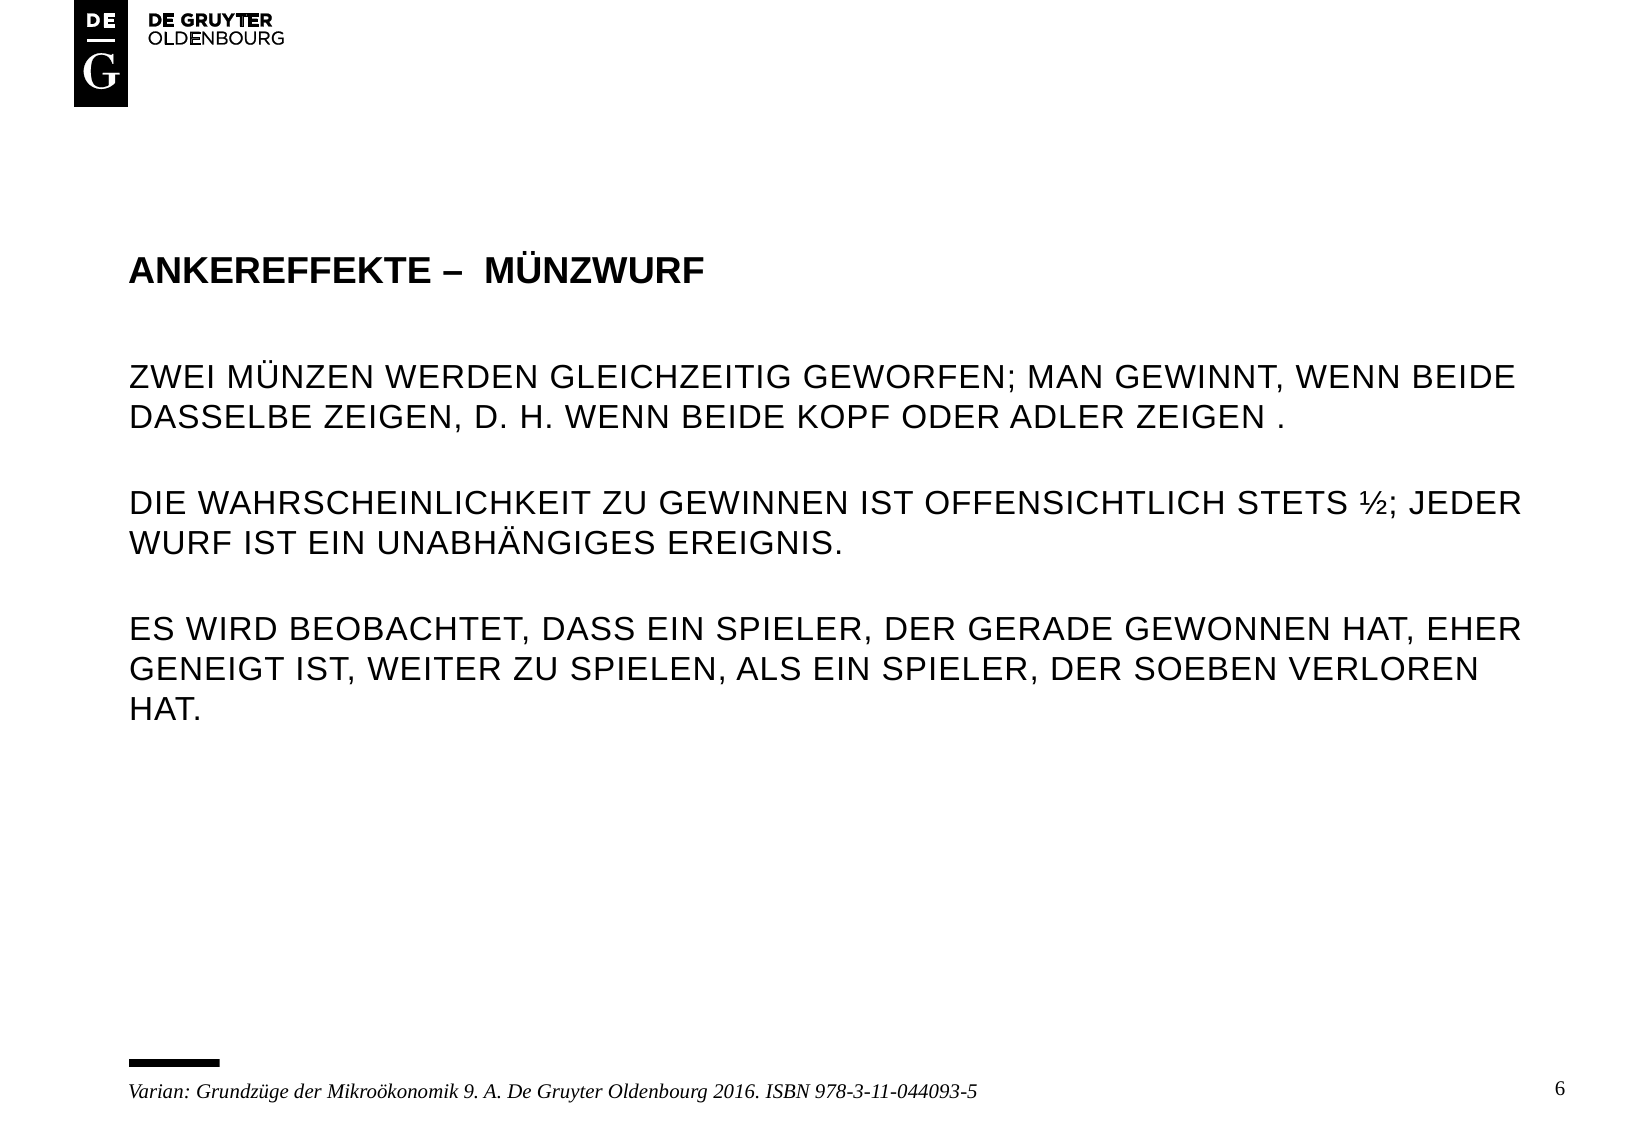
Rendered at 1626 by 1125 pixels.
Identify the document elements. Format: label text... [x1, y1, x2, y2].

list Zwei münzen werden gleichzeitig geworfen; man gewinnt, wenn beide dasselbe zeigen, d. h. wenn beide kopf oder adler zeigen . Die wahrscheinlichkeit zu gewinnen ist offensichtlich stets ½; jeder wurf ist ein unabhängiges ereignis. Es wird beobachtet, dass ein spieler, der gerade gewonnen hat, eher geneigt ist, weiter zu spielen, als ein spieler, der soeben verloren hat. [129, 355, 1556, 1018]
title Ankereffekte – münzwurf [128, 245, 1555, 328]
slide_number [128, 1077, 1539, 1108]
slide_number 6 [1554, 1074, 1614, 1104]
